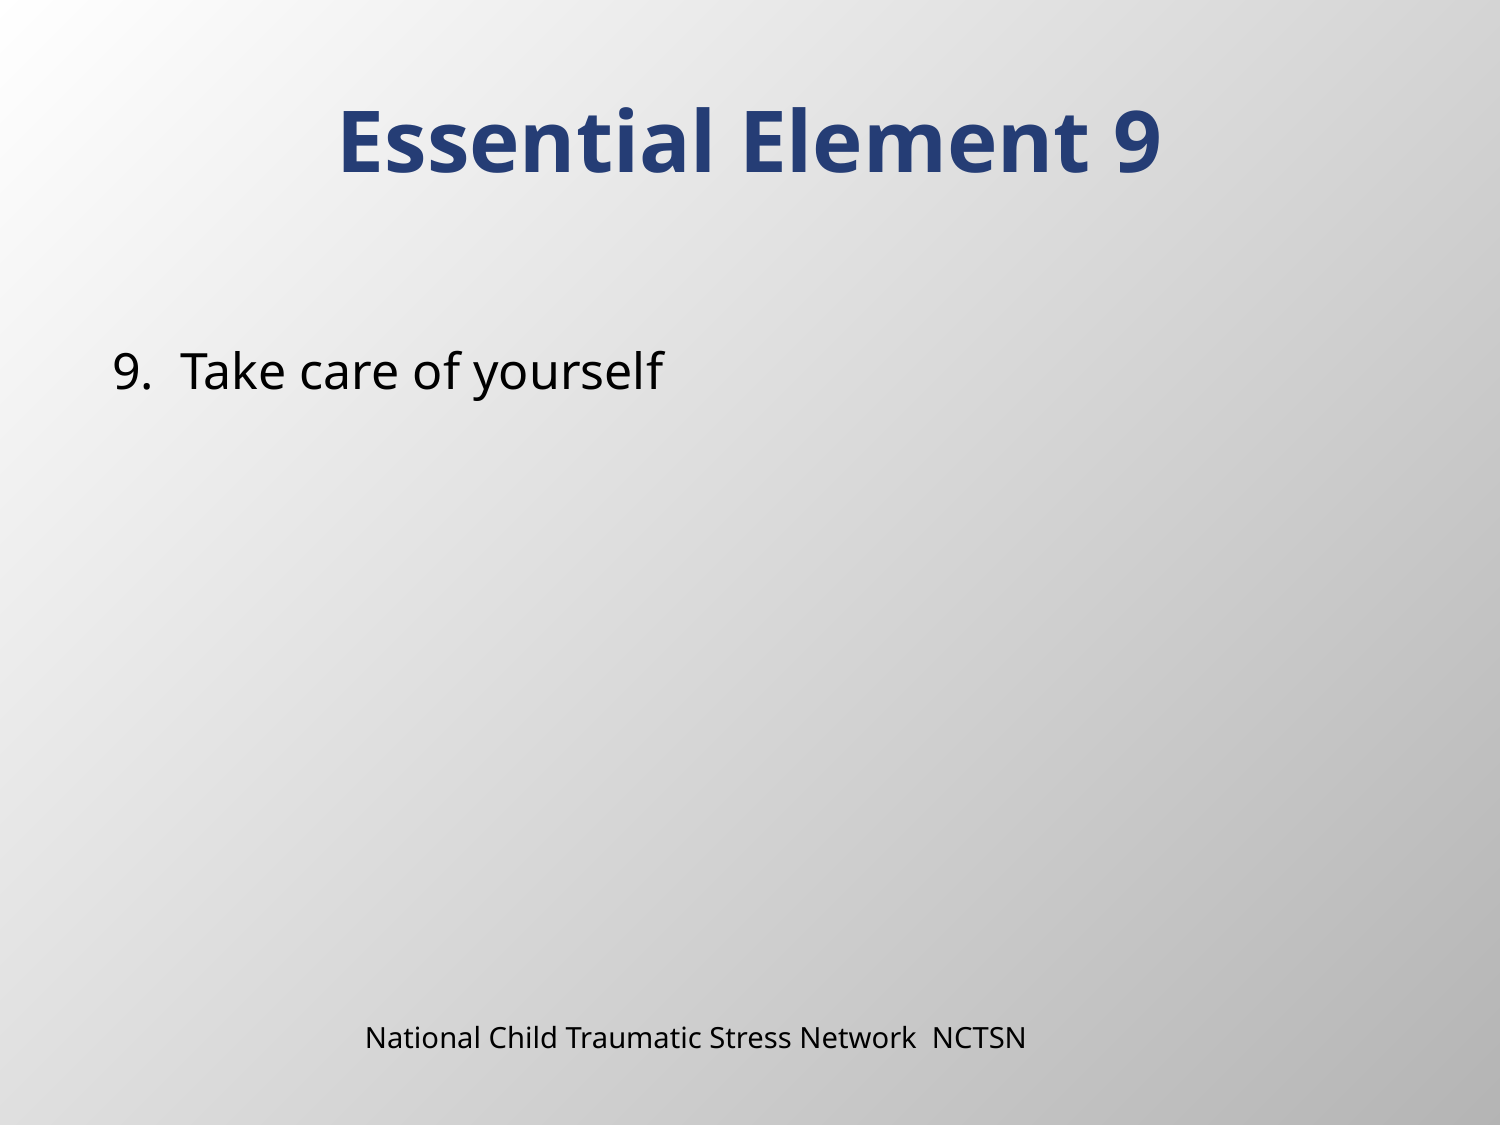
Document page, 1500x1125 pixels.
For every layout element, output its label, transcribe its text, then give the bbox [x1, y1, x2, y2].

list 9. Take care of yourself [75, 262, 1425, 1035]
text_box National Child Traumatic Stress Network NCTSN [349, 1012, 1175, 1063]
title Essential Element 9 [75, 45, 1425, 233]
